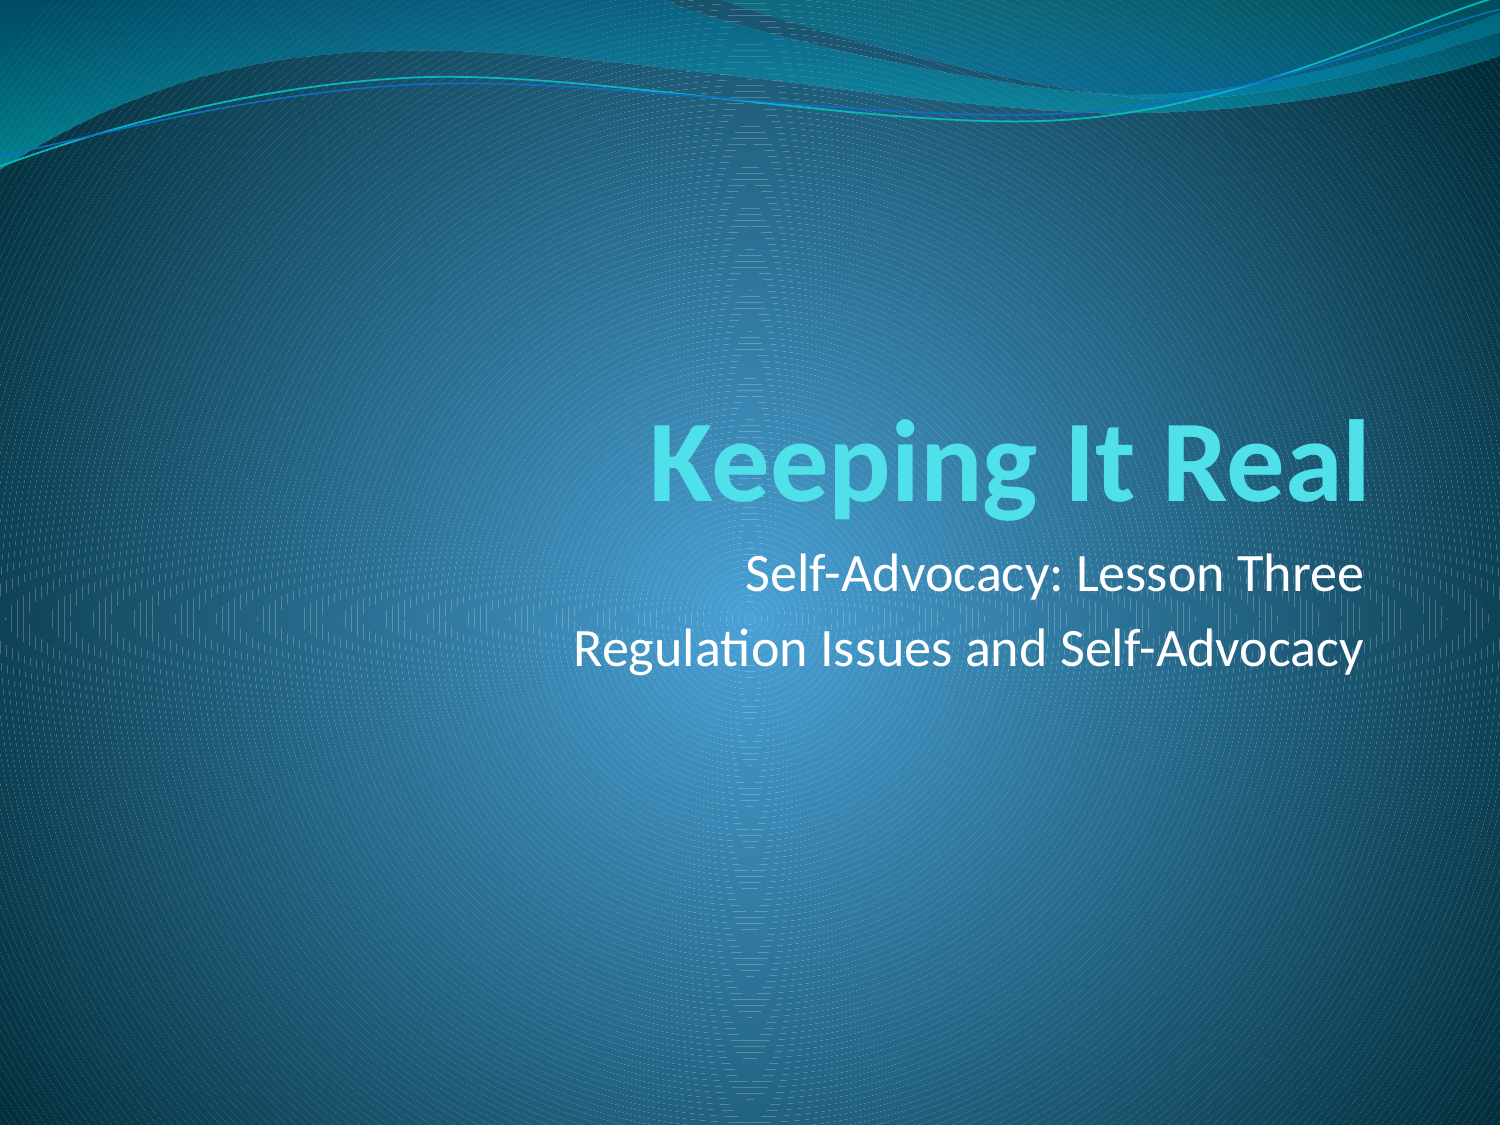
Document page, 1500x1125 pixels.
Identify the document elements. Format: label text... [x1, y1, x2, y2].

title Keeping It Real [87, 224, 1376, 525]
subtitle Self-Advocacy: Lesson Three Regulation Issues and Self-Advocacy [87, 529, 1376, 818]
